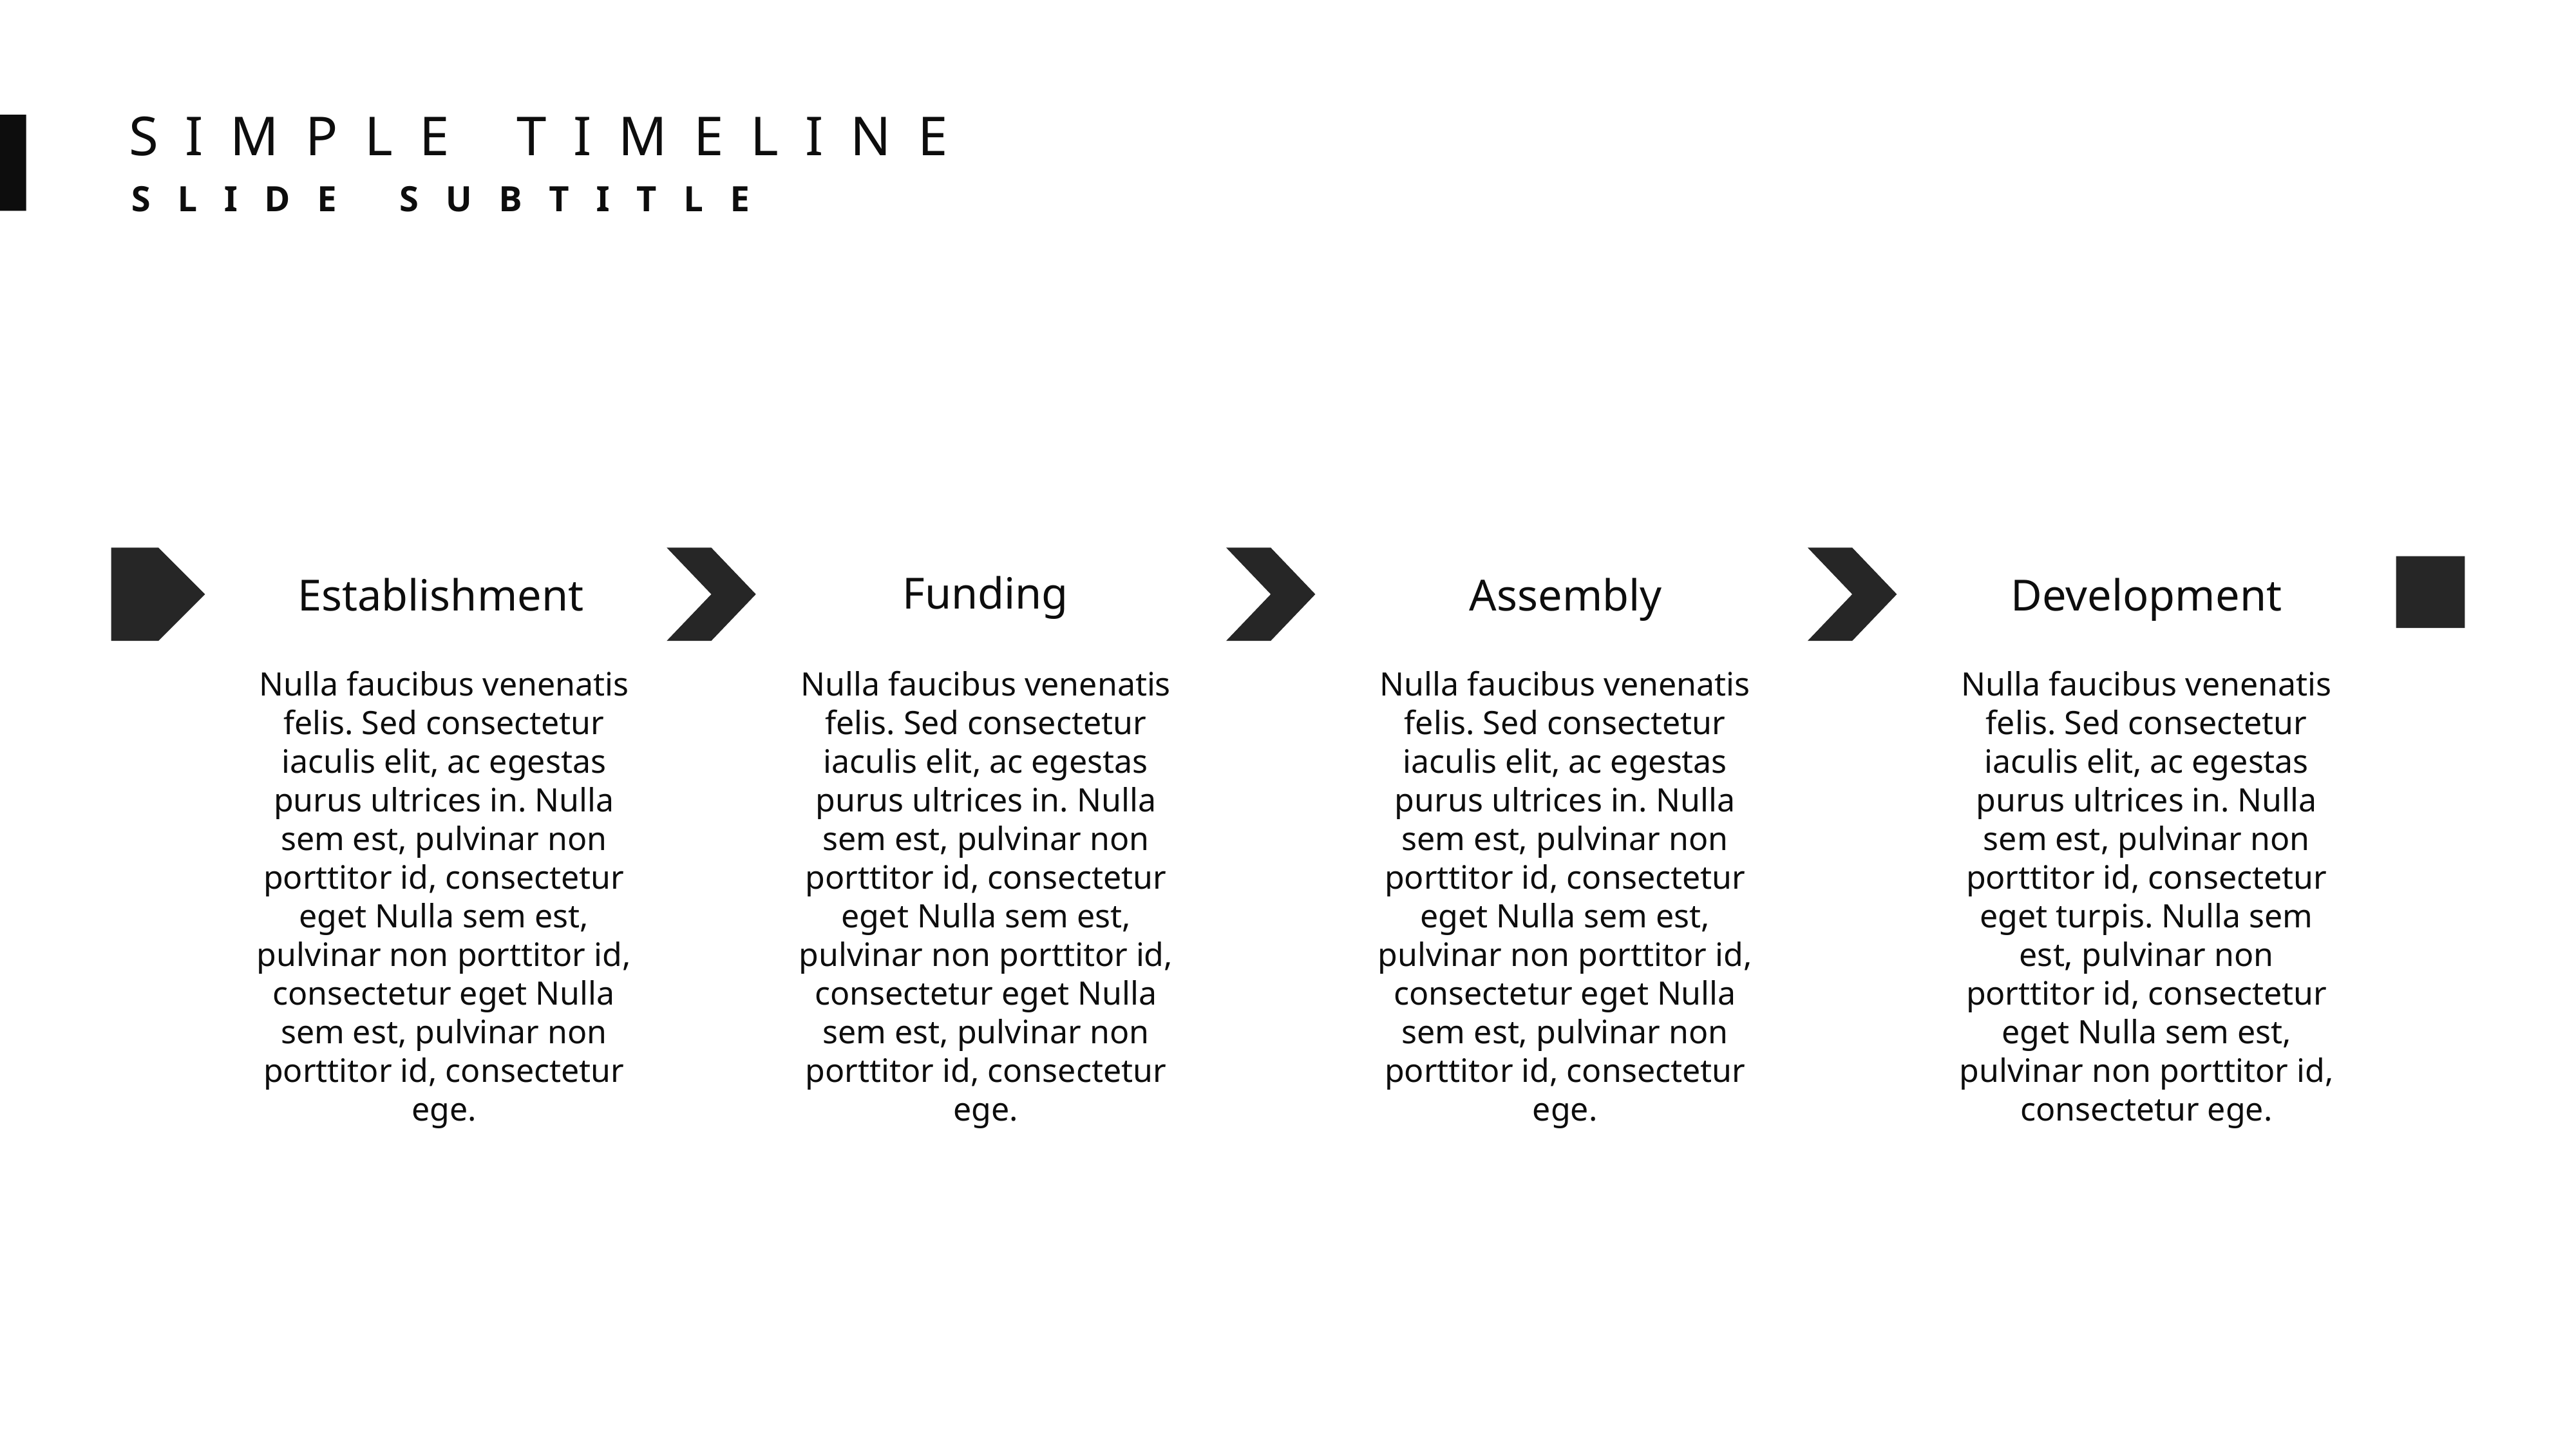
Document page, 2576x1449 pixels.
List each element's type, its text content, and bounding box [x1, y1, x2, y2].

text_box SLIDE SUBTITLE [122, 171, 761, 223]
text_box [1806, 547, 1898, 642]
text_box Assembly [1459, 563, 1672, 625]
text_box Establishment [288, 563, 594, 625]
text_box Nulla faucibus venenatis felis. Sed consectetur iaculis elit, ac egestas purus ultrices in. Nulla sem est, pulvinar non porttitor id, consectetur eget Nulla sem est, pulvinar non porttitor id, consectetur eget Nulla sem est, pulvinar non porttitor id, consectetur ege. [786, 658, 1186, 1132]
text_box [665, 547, 757, 642]
text_box [110, 547, 206, 642]
text_box [0, 114, 27, 211]
text_box [1224, 547, 1316, 642]
text_box Nulla faucibus venenatis felis. Sed consectetur iaculis elit, ac egestas purus ultrices in. Nulla sem est, pulvinar non porttitor id, consectetur eget Nulla sem est, pulvinar non porttitor id, consectetur eget Nulla sem est, pulvinar non porttitor id, consectetur ege. [1365, 658, 1765, 1132]
text_box Nulla faucibus venenatis felis. Sed consectetur iaculis elit, ac egestas purus ultrices in. Nulla sem est, pulvinar non porttitor id, consectetur eget Nulla sem est, pulvinar non porttitor id, consectetur eget Nulla sem est, pulvinar non porttitor id, consectetur ege. [244, 658, 644, 1132]
text_box Funding [893, 561, 1078, 623]
text_box Nulla faucibus venenatis felis. Sed consectetur iaculis elit, ac egestas purus ultrices in. Nulla sem est, pulvinar non porttitor id, consectetur eget turpis. Nulla sem est, pulvinar non porttitor id, consectetur eget Nulla sem est, pulvinar non porttitor id, consectetur ege. [1947, 658, 2346, 1132]
text_box [2396, 556, 2465, 629]
text_box Development [2002, 563, 2292, 625]
text_box SIMPLE TIMELINE [119, 97, 958, 171]
